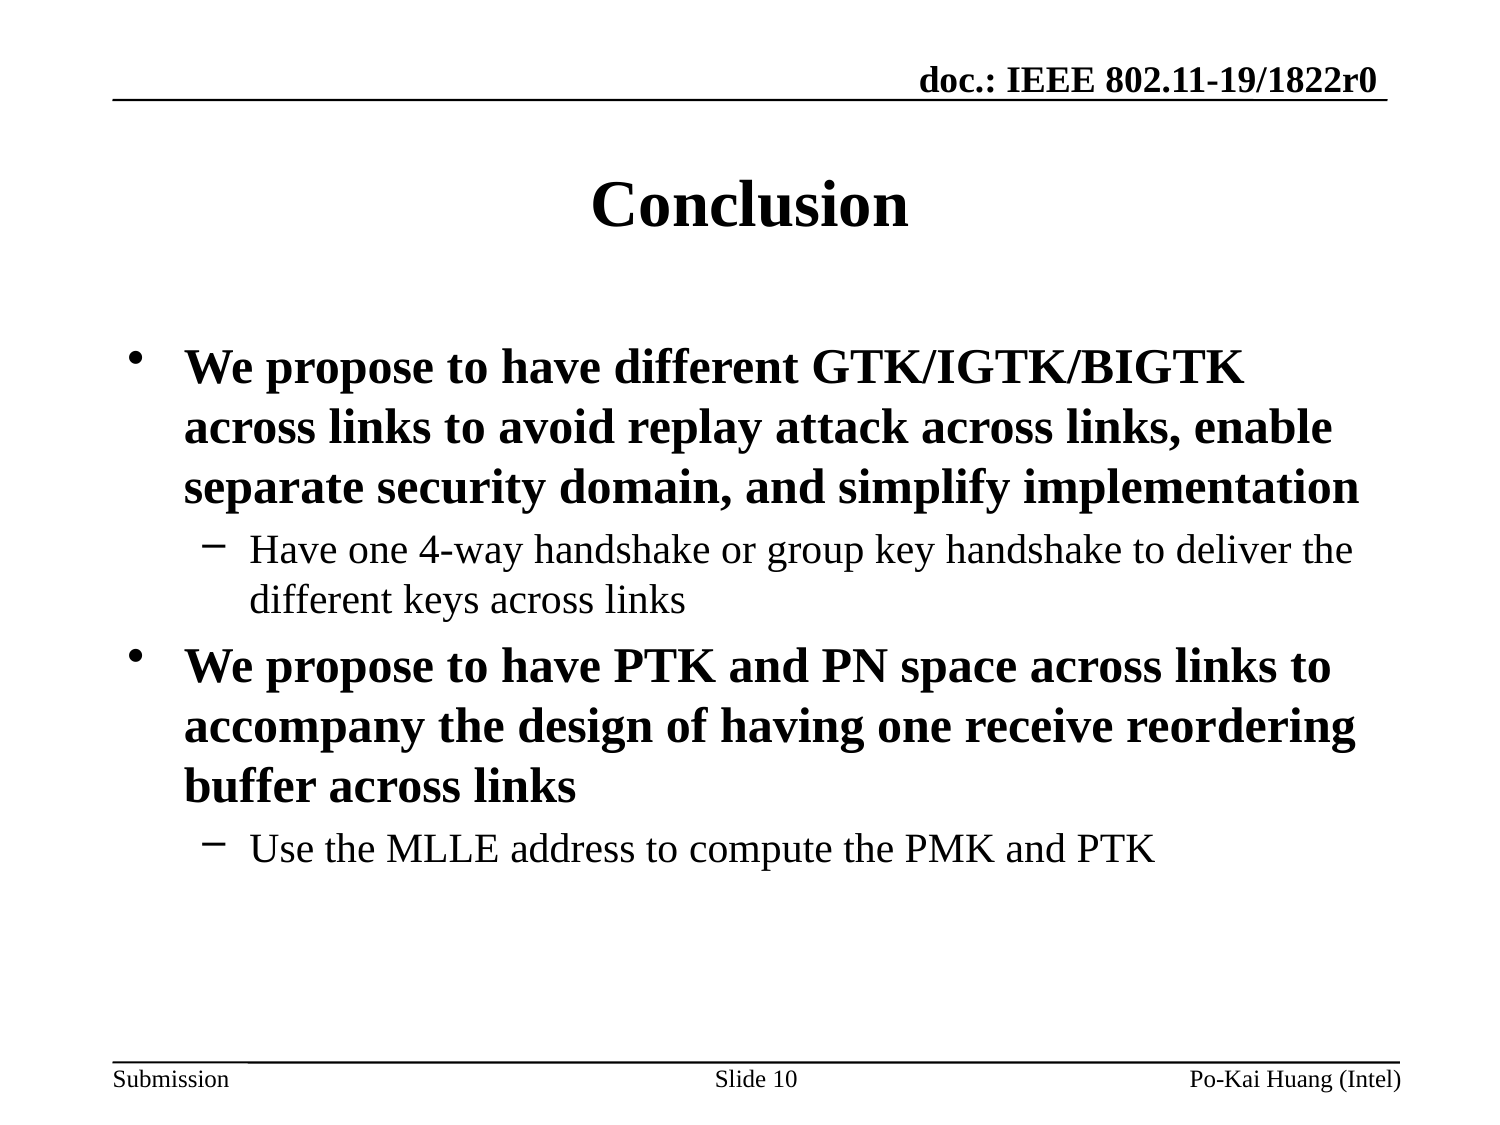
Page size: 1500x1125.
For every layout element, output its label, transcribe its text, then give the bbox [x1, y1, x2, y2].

slide_number Slide 10 [712, 1061, 800, 1093]
title Conclusion [112, 112, 1388, 288]
list We propose to have different GTK/IGTK/BIGTK across links to avoid replay attack across links, enable separate security domain, and simplify implementation Have one 4-way handshake or group key handshake to deliver the different keys across links We propose to have PTK and PN space across links to accompany the design of having one receive reordering buffer across links Use the MLLE address to compute the PMK and PTK [112, 326, 1388, 1002]
footer Po-Kai Huang (Intel) [1186, 1061, 1402, 1093]
